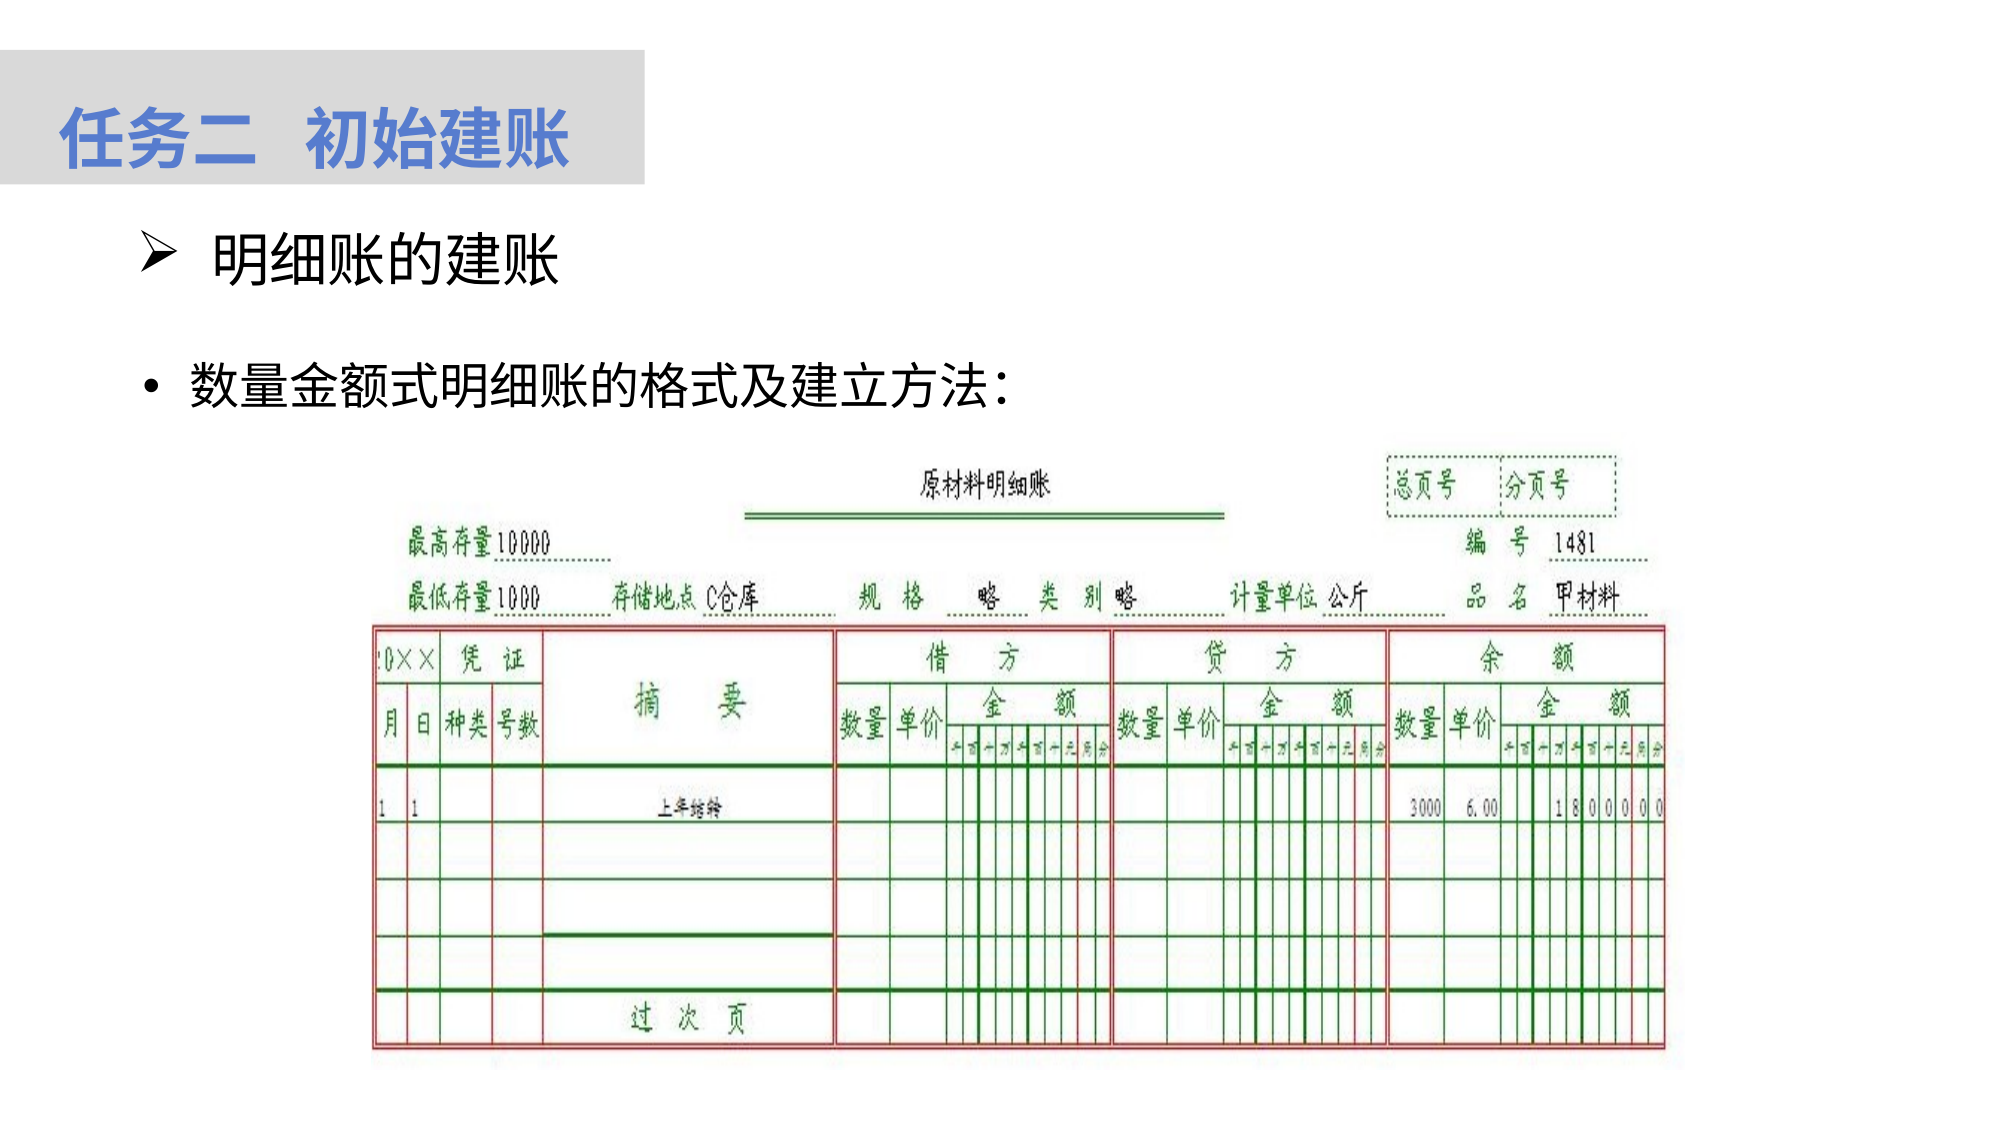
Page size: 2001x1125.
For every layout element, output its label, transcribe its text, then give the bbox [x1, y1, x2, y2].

picture [371, 432, 1685, 1070]
slide_number [1412, 1041, 1856, 1094]
text_box 任务二 初始建账 [0, 49, 645, 185]
slide_number [144, 1041, 588, 1094]
text_box 数量金额式明细账的格式及建立方法： [127, 317, 1177, 423]
text_box 明细账的建账 [121, 181, 770, 301]
